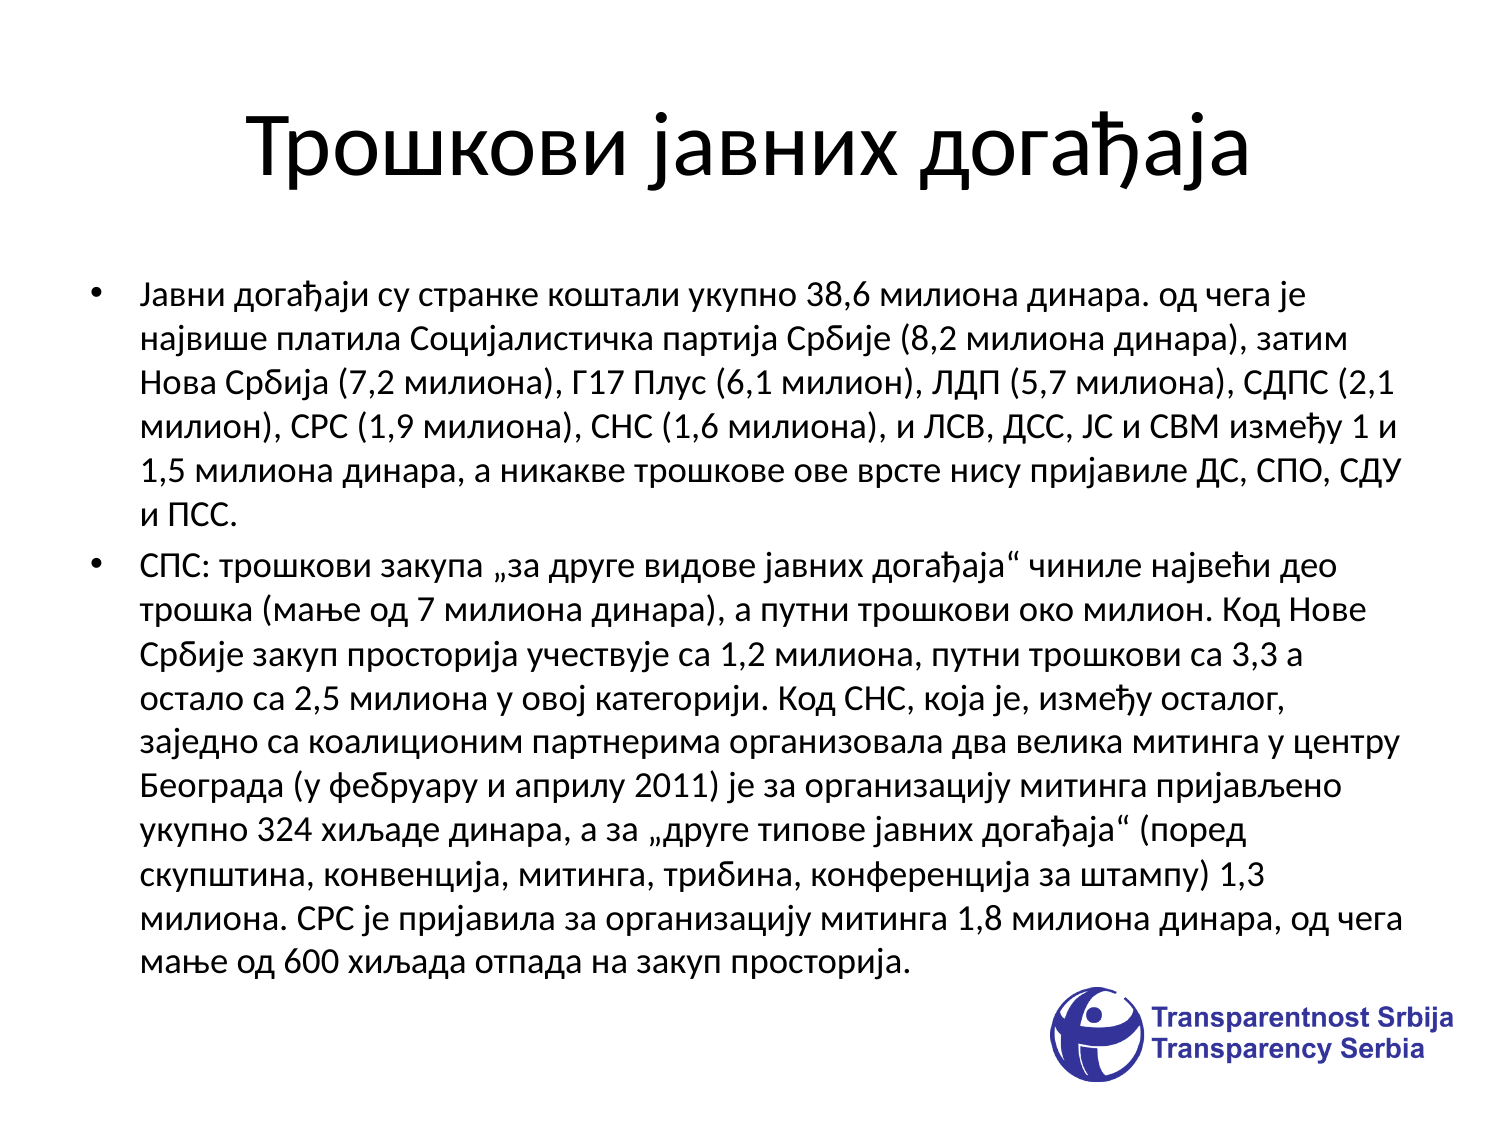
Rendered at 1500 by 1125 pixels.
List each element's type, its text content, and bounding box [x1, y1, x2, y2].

title Трошкови јавних догађаја [75, 45, 1425, 233]
list Јавни догађаји су странке коштали укупно 38,6 милиона динара. од чега је највише платила Социјалистичка партија Србије (8,2 милиона динара), затим Нова Србија (7,2 милиона), Г17 Плус (6,1 милион), ЛДП (5,7 милиона), СДПС (2,1 милион), СРС (1,9 милиона), СНС (1,6 милиона), и ЛСВ, ДСС, ЈС и СВМ између 1 и 1,5 милиона динара, а никакве трошкове ове врсте нису пријавиле ДС, СПО, СДУ и ПСС. СПС: трошкови закупа „за друге видове јавних догађаја“ чиниле највећи део трошка (мање од 7 милиона динара), а путни трошкови око милион. Код Нове Србије закуп просторија учествује са 1,2 милиона, путни трошкови са 3,3 а остало са 2,5 милиона у овој категорији. Код СНС, која је, између осталог, заједно са коалиционим партнерима организовала два велика митинга у центру Београда (у фебруару и априлу 2011) је за организацију митинга пријављено укупно 324 хиљаде динара, а за „друге типове јавних догађаја“ (поред скупштина, конвенција, митинга, трибина, конференција за штампу) 1,3 милиона. СРС је пријавила за организацију митинга 1,8 милиона динара, од чега мање од 600 хиљада отпада на закуп просторија. [75, 262, 1425, 1005]
picture [1050, 987, 1453, 1082]
